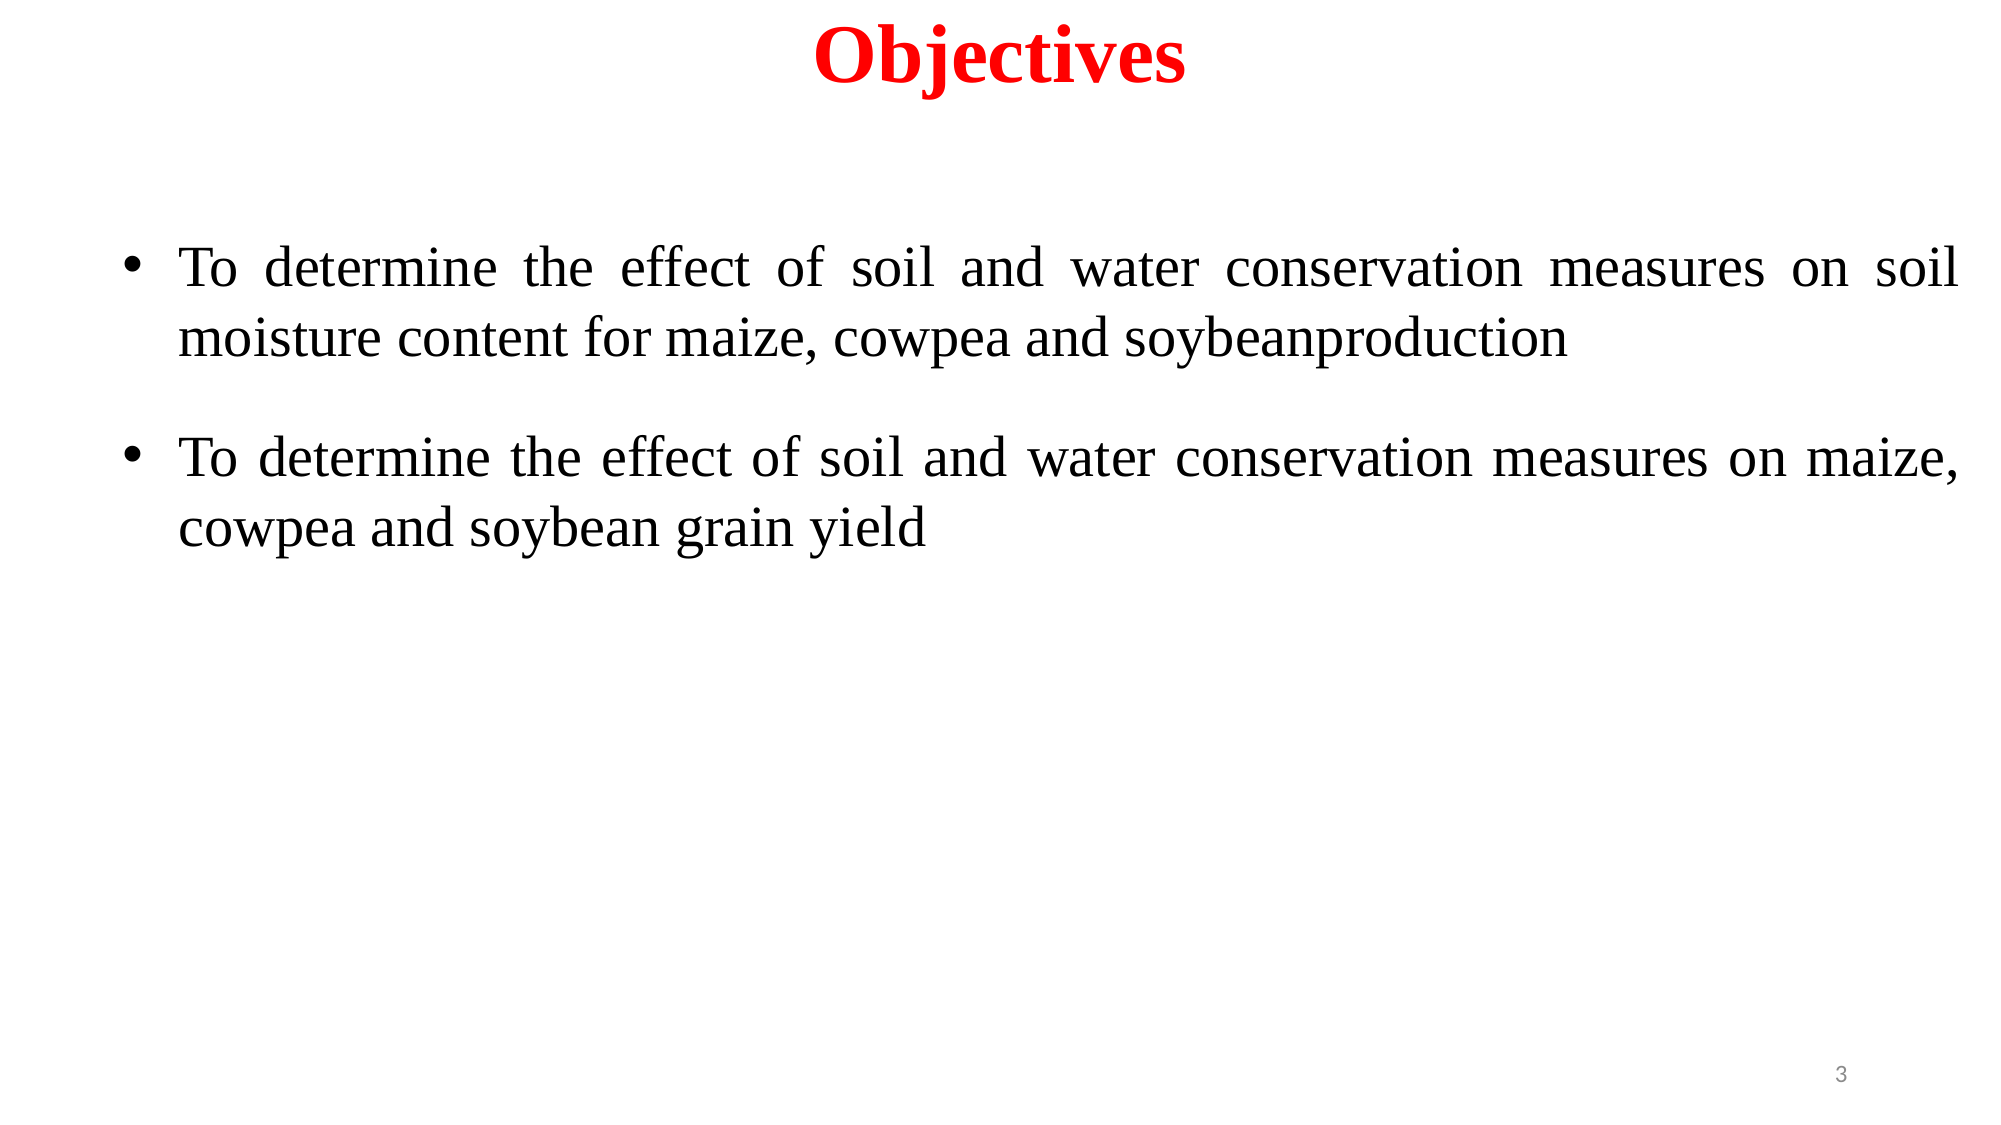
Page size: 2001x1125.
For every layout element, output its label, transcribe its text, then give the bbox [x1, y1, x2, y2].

title Objectives [62, 0, 1938, 110]
list To determine the effect of soil and water conservation measures on soil moisture content for maize, cowpea and soybeanproduction To determine the effect of soil and water conservation measures on maize, cowpea and soybean grain yield [26, 110, 1977, 1125]
slide_number 3 [1412, 1042, 1863, 1103]
